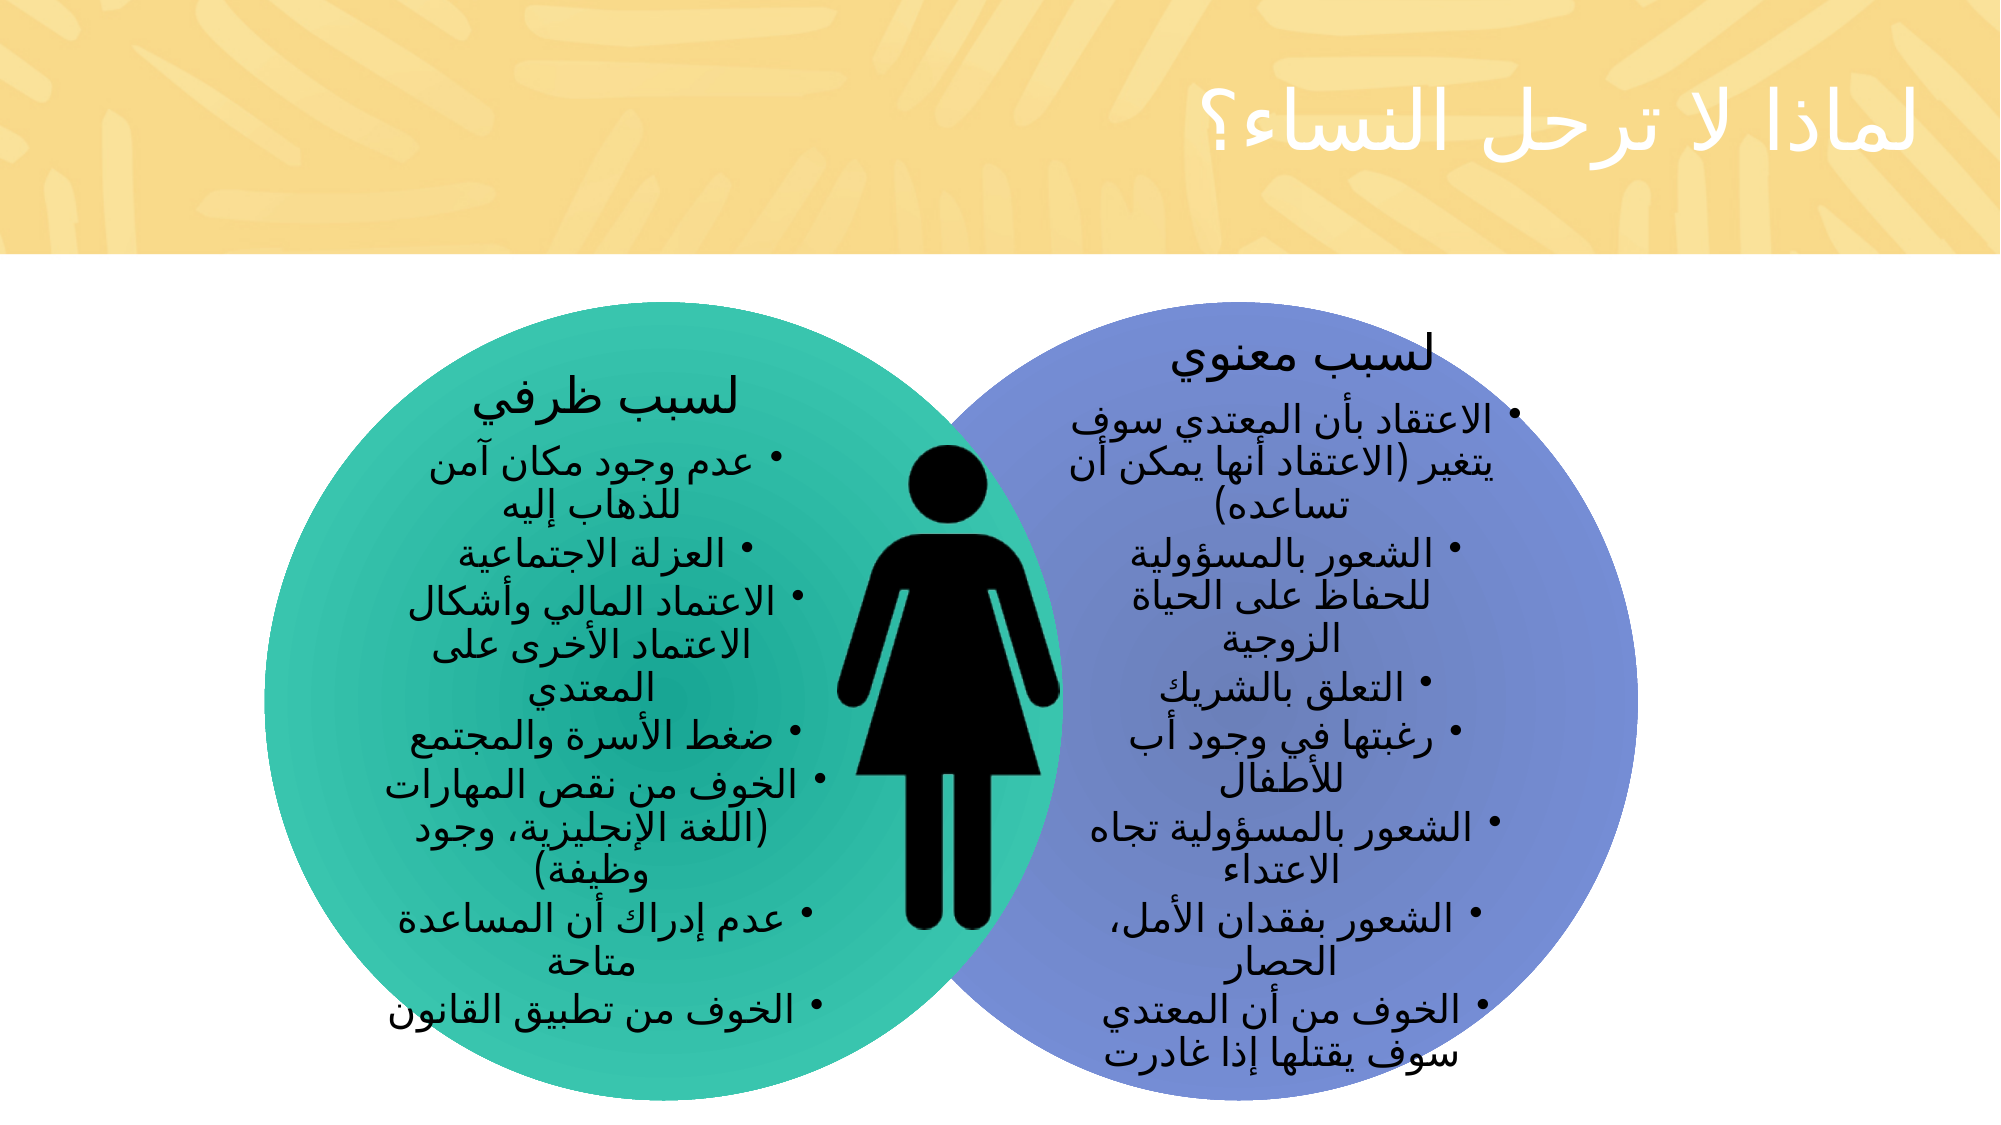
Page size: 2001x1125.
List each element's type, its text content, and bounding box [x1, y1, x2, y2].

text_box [264, 302, 1638, 1101]
title لماذا لا ترحل النساء؟ [61, 33, 1938, 220]
picture [0, 0, 2000, 1125]
